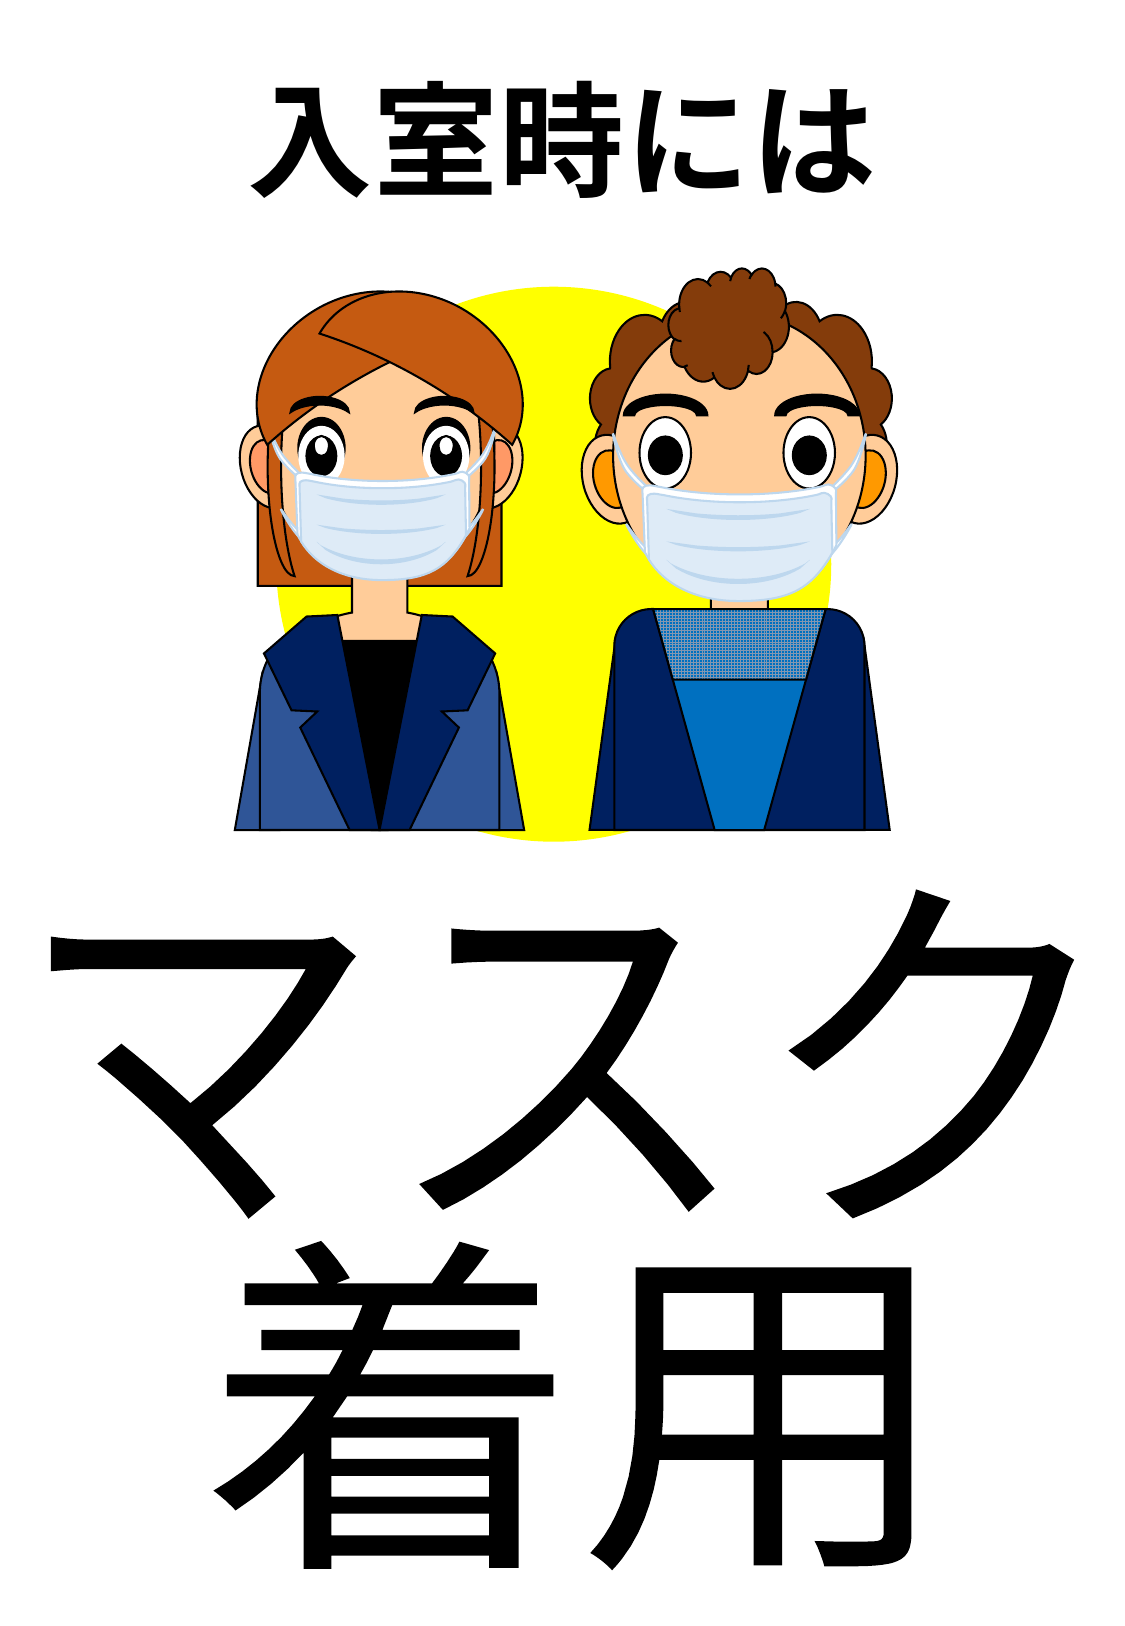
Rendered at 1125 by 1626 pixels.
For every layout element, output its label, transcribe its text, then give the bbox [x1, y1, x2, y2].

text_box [50, 889, 1075, 1571]
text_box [228, 267, 897, 842]
text_box 入室時には [0, 55, 1125, 221]
